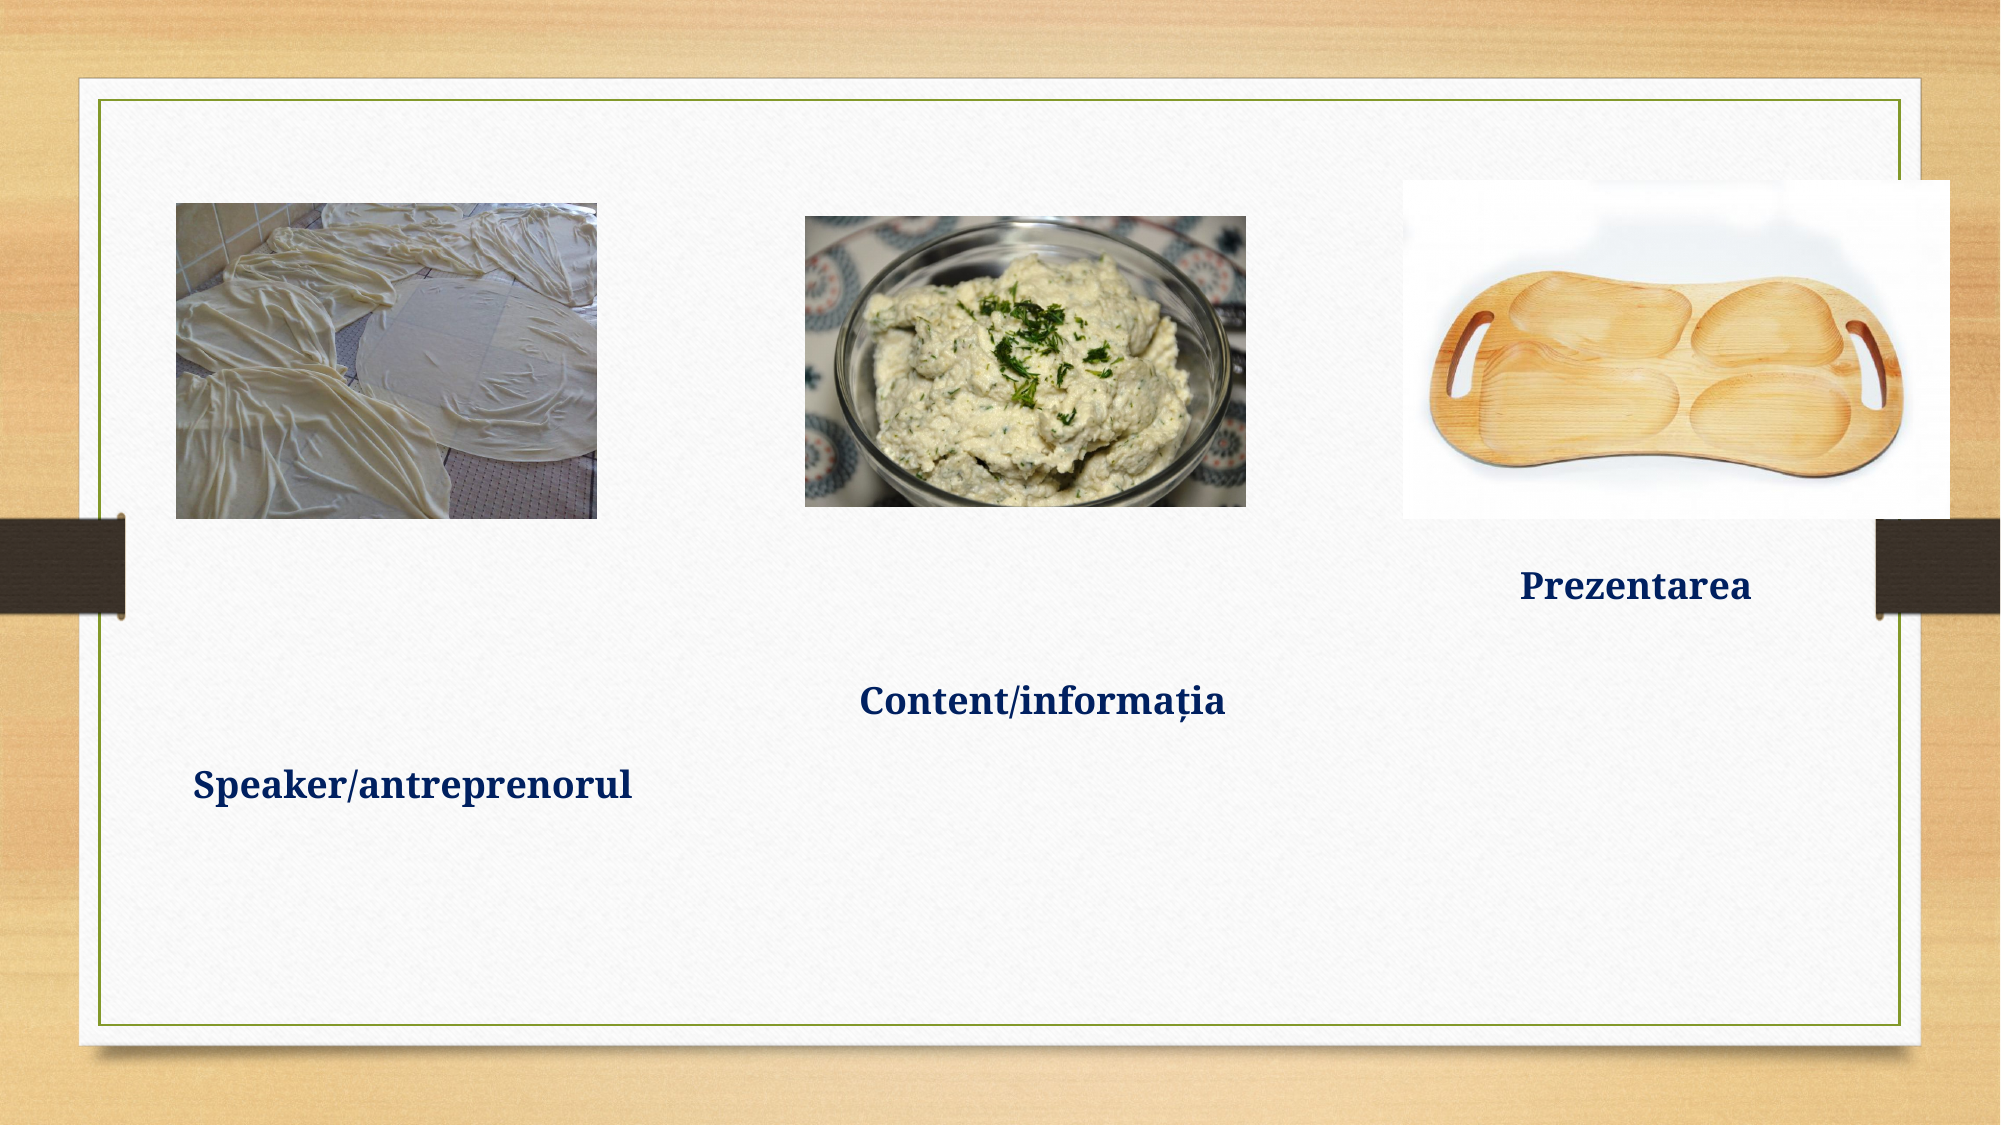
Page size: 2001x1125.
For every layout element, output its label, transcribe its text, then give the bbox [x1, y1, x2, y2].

text_box Prezentarea [1361, 554, 1922, 628]
picture [0, 0, 2001, 1125]
text_box Content/informația [762, 669, 1323, 743]
text_box Speaker/antreprenorul [133, 753, 694, 827]
